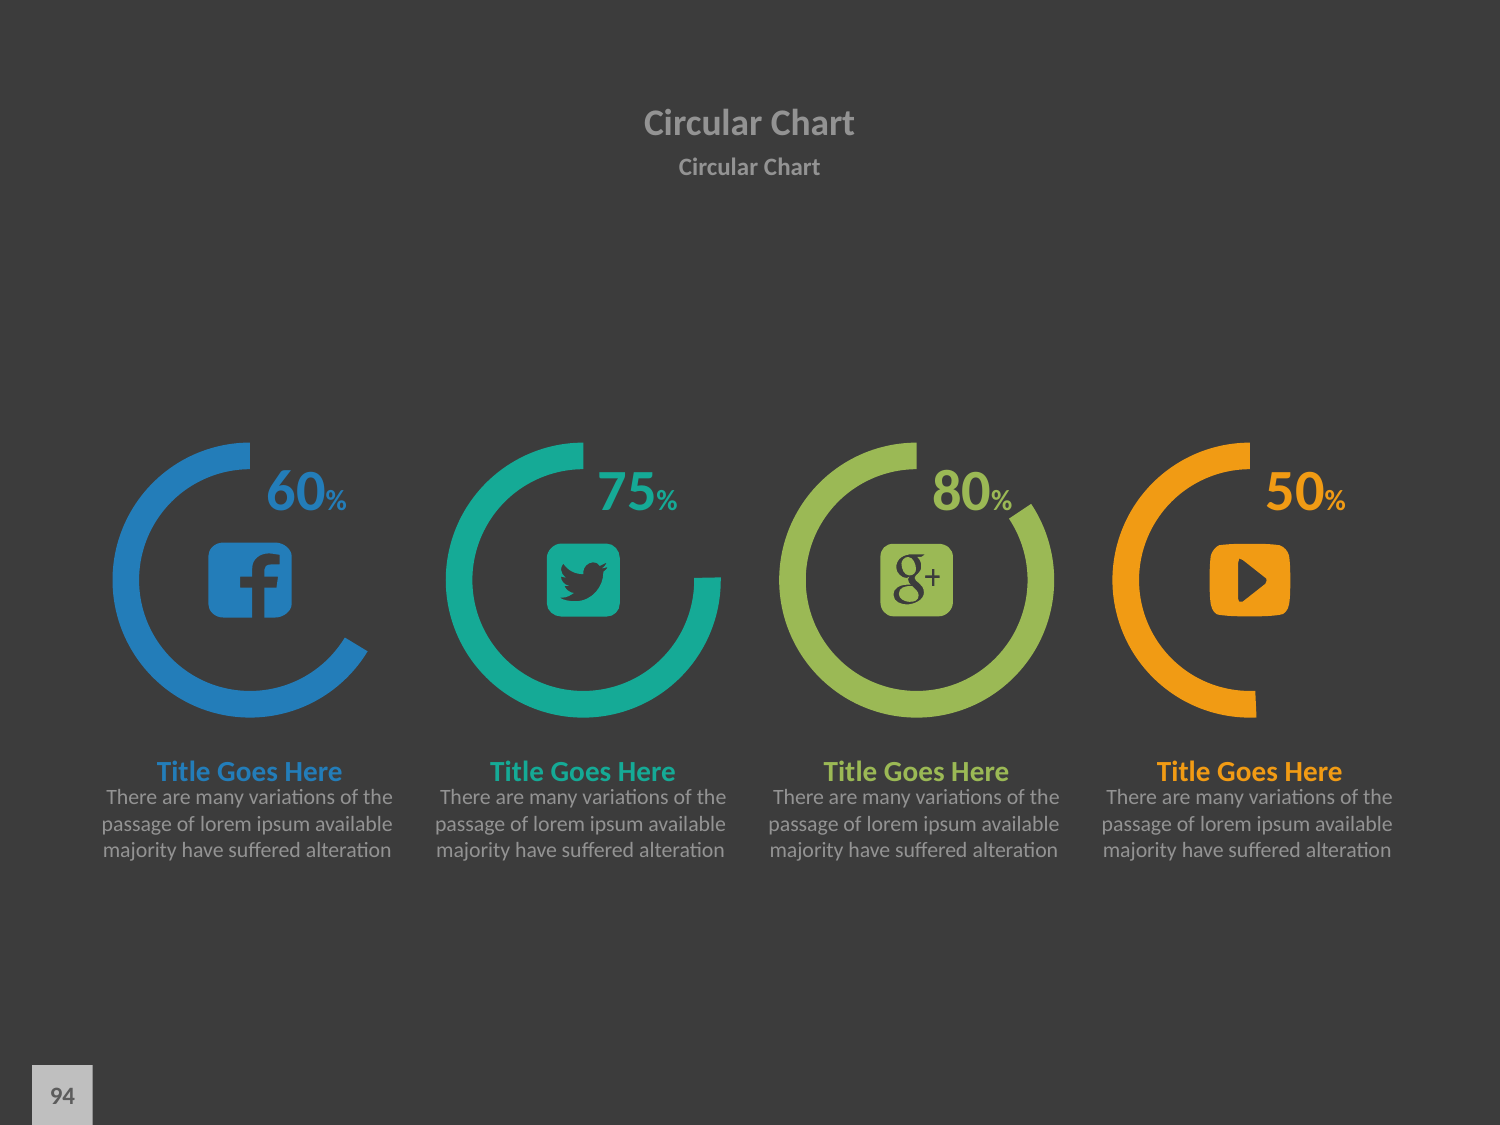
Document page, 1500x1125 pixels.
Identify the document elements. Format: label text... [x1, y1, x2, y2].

title Circular Chart [287, 91, 1213, 150]
text_box [880, 543, 953, 617]
text_box [445, 442, 721, 718]
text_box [754, 752, 1079, 863]
text_box [208, 542, 292, 618]
text_box 75% [582, 444, 693, 530]
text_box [87, 752, 413, 863]
text_box [112, 442, 368, 718]
text_box 60% [251, 444, 362, 530]
text_box 80% [917, 444, 1028, 530]
text_box [546, 543, 620, 617]
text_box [1087, 752, 1413, 863]
list Circular Chart [412, 149, 1088, 183]
text_box [1209, 543, 1291, 617]
text_box [779, 442, 1055, 718]
text_box [1112, 442, 1257, 718]
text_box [421, 752, 746, 863]
text_box 50% [1250, 444, 1361, 530]
